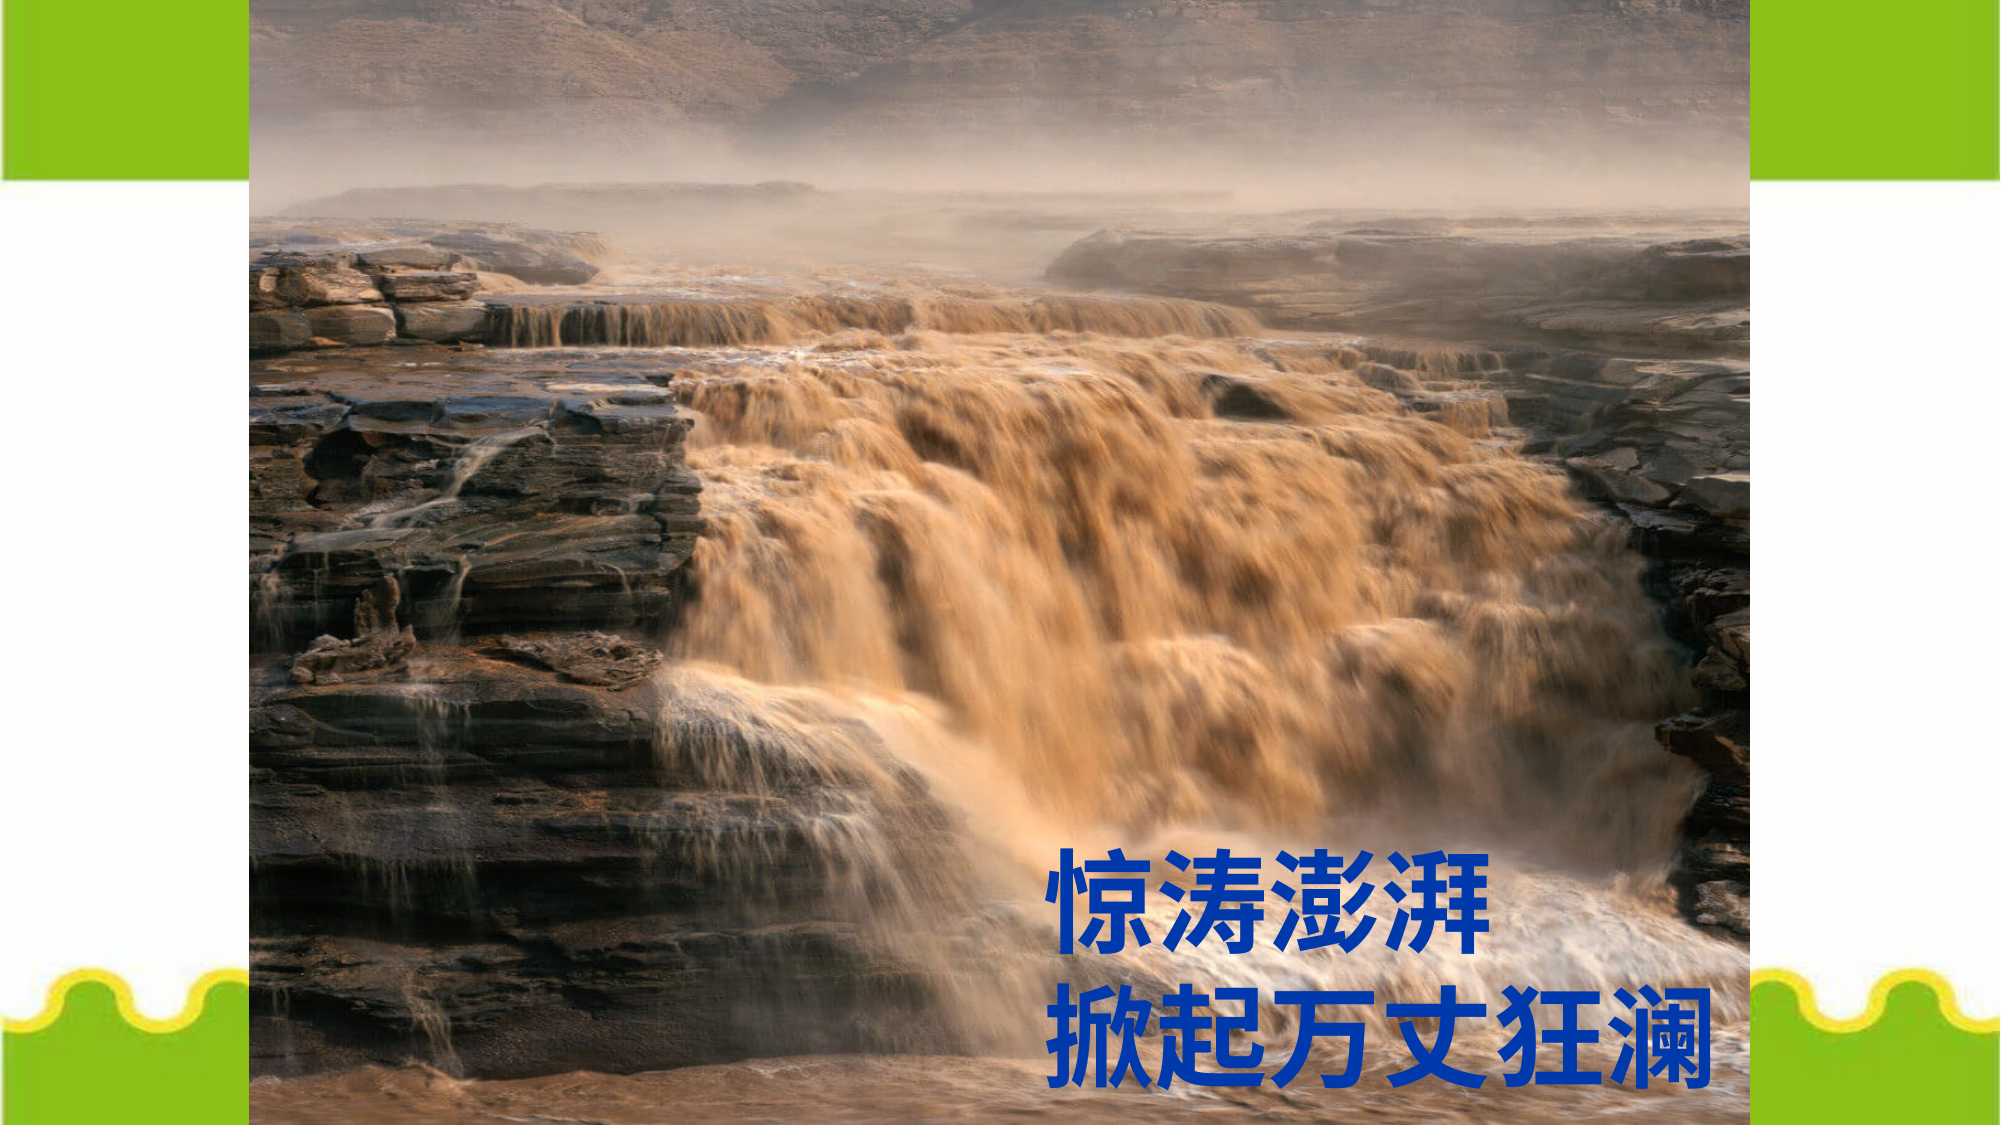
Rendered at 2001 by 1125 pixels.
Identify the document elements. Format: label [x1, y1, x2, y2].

picture [0, 0, 249, 1125]
picture [1751, 0, 2001, 1125]
title [249, 0, 1751, 1125]
